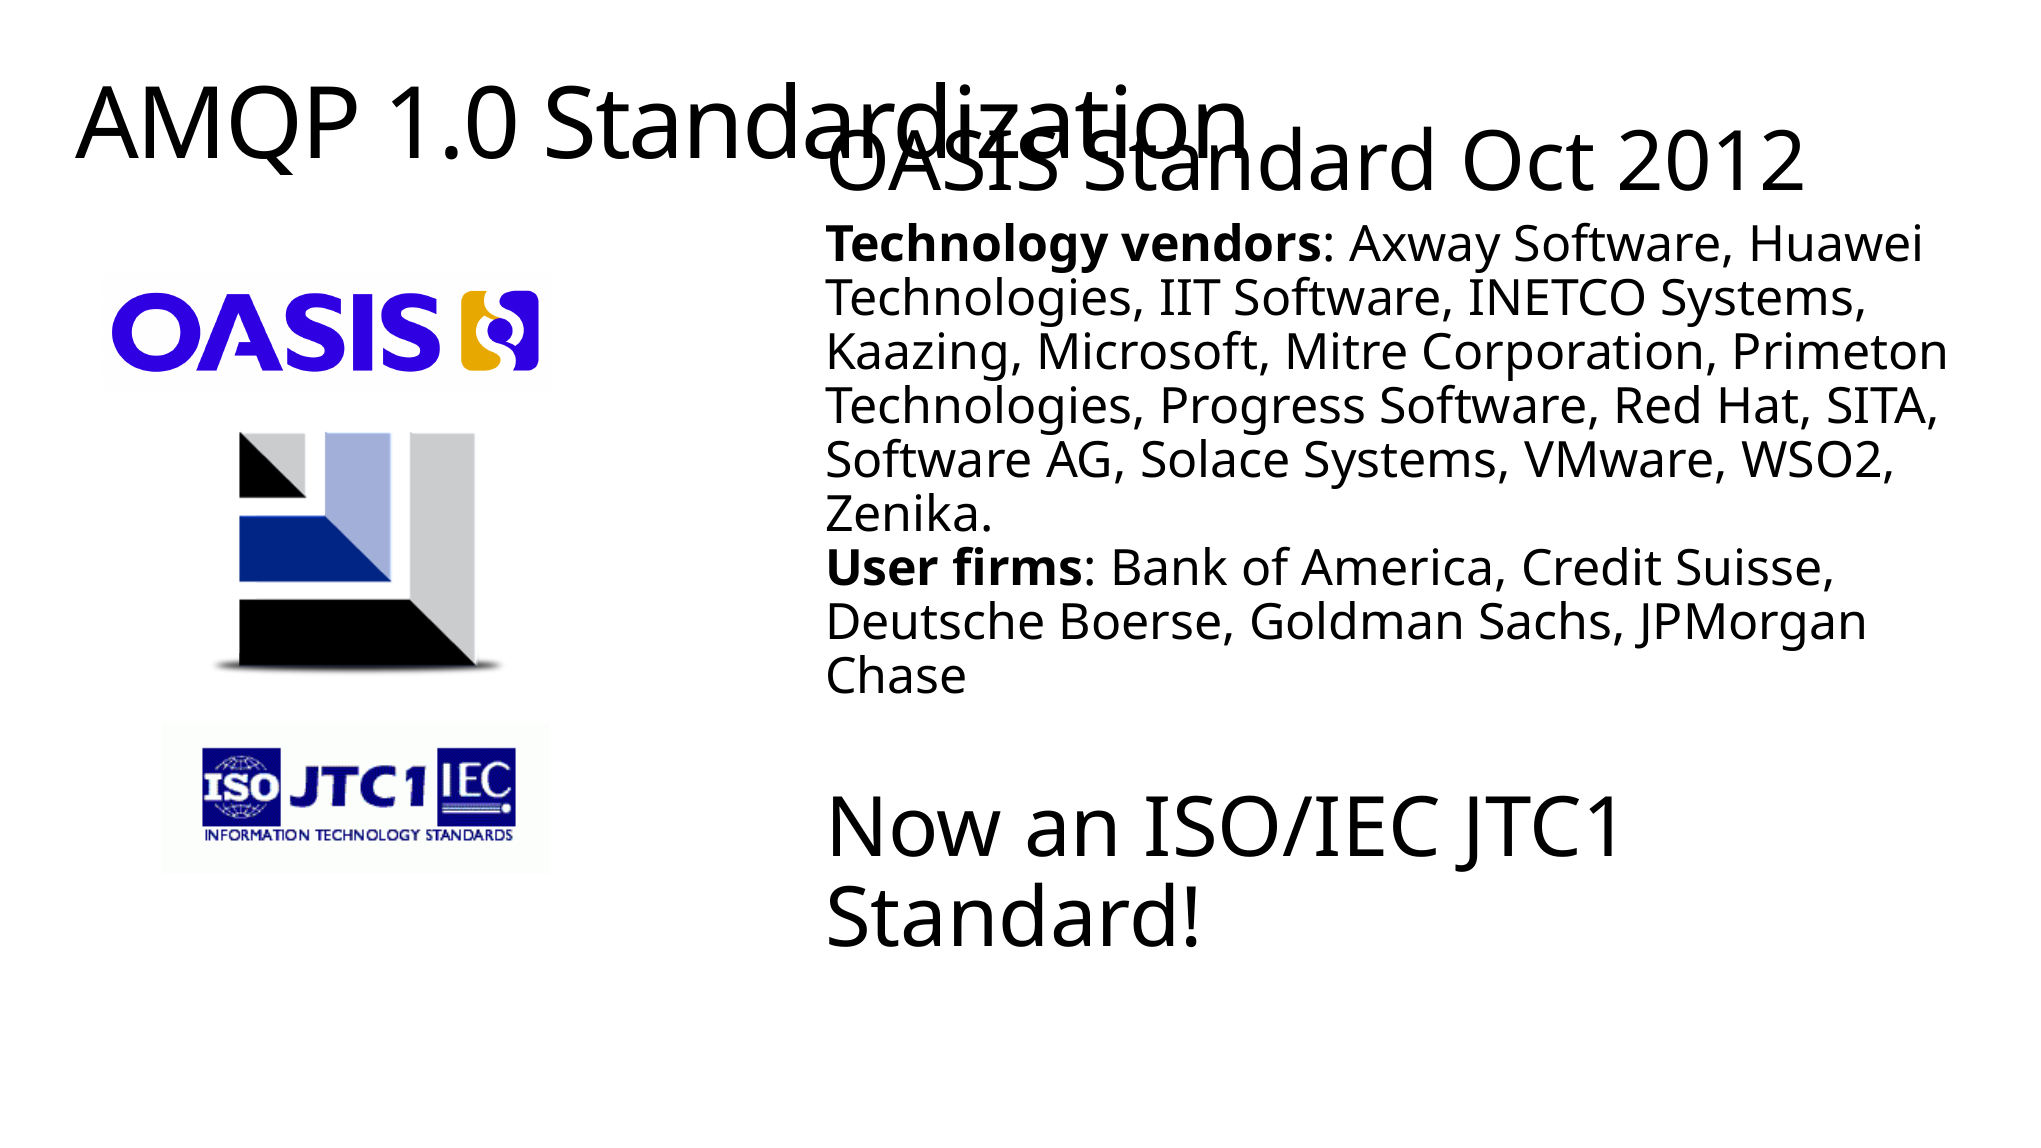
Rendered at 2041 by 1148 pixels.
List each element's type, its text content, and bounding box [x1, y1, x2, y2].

title AMQP 1.0 Standardization [45, 48, 1996, 199]
list OASIS Standard Oct 2012 Technology vendors: Axway Software, Huawei Technologies, IIT Software, INETCO Systems, Kaazing, Microsoft, Mitre Corporation, Primeton Technologies, Progress Software, Red Hat, SITA, Software AG, Solace Systems, VMware, WSO2, Zenika. User firms: Bank of America, Credit Suisse, Deutsche Boerse, Goldman Sachs, JPMorgan Chase Now an ISO/IEC JTC1 Standard! [795, 498, 1996, 649]
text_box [99, 269, 550, 874]
